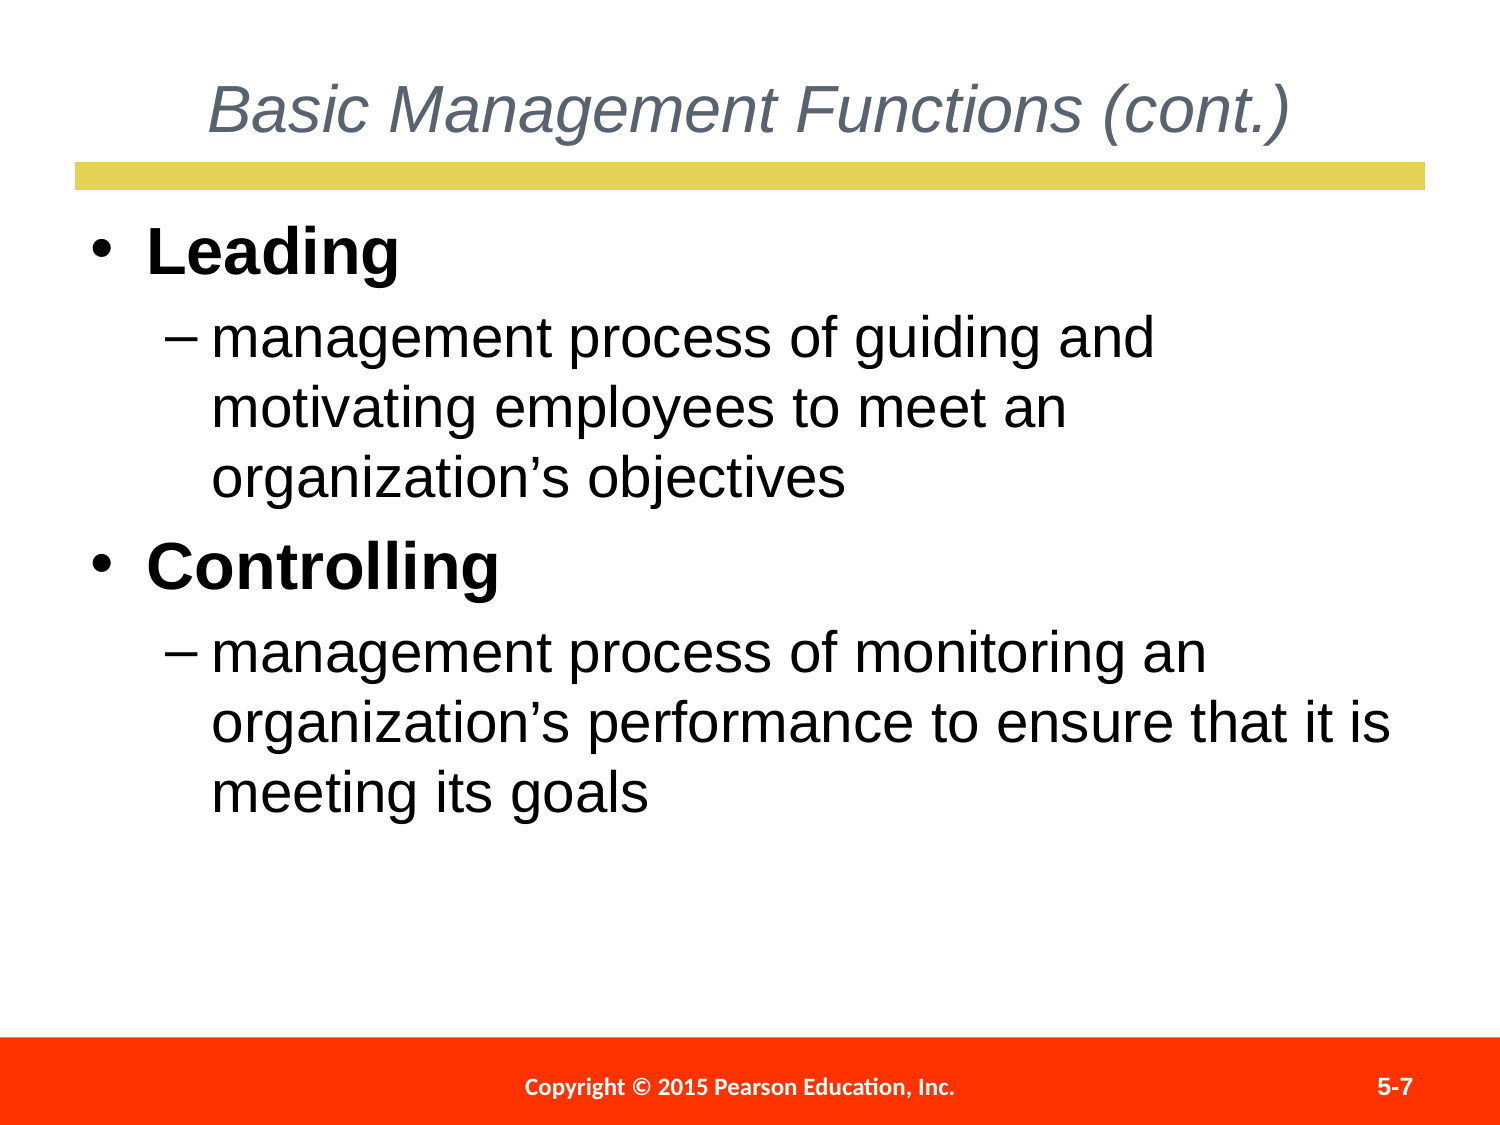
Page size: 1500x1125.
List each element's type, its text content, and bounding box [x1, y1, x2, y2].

title Basic Management Functions (cont.) [74, 12, 1426, 199]
list Leading management process of guiding and motivating employees to meet an organization’s objectives Controlling management process of monitoring an organization’s performance to ensure that it is meeting its goals [74, 199, 1426, 1006]
